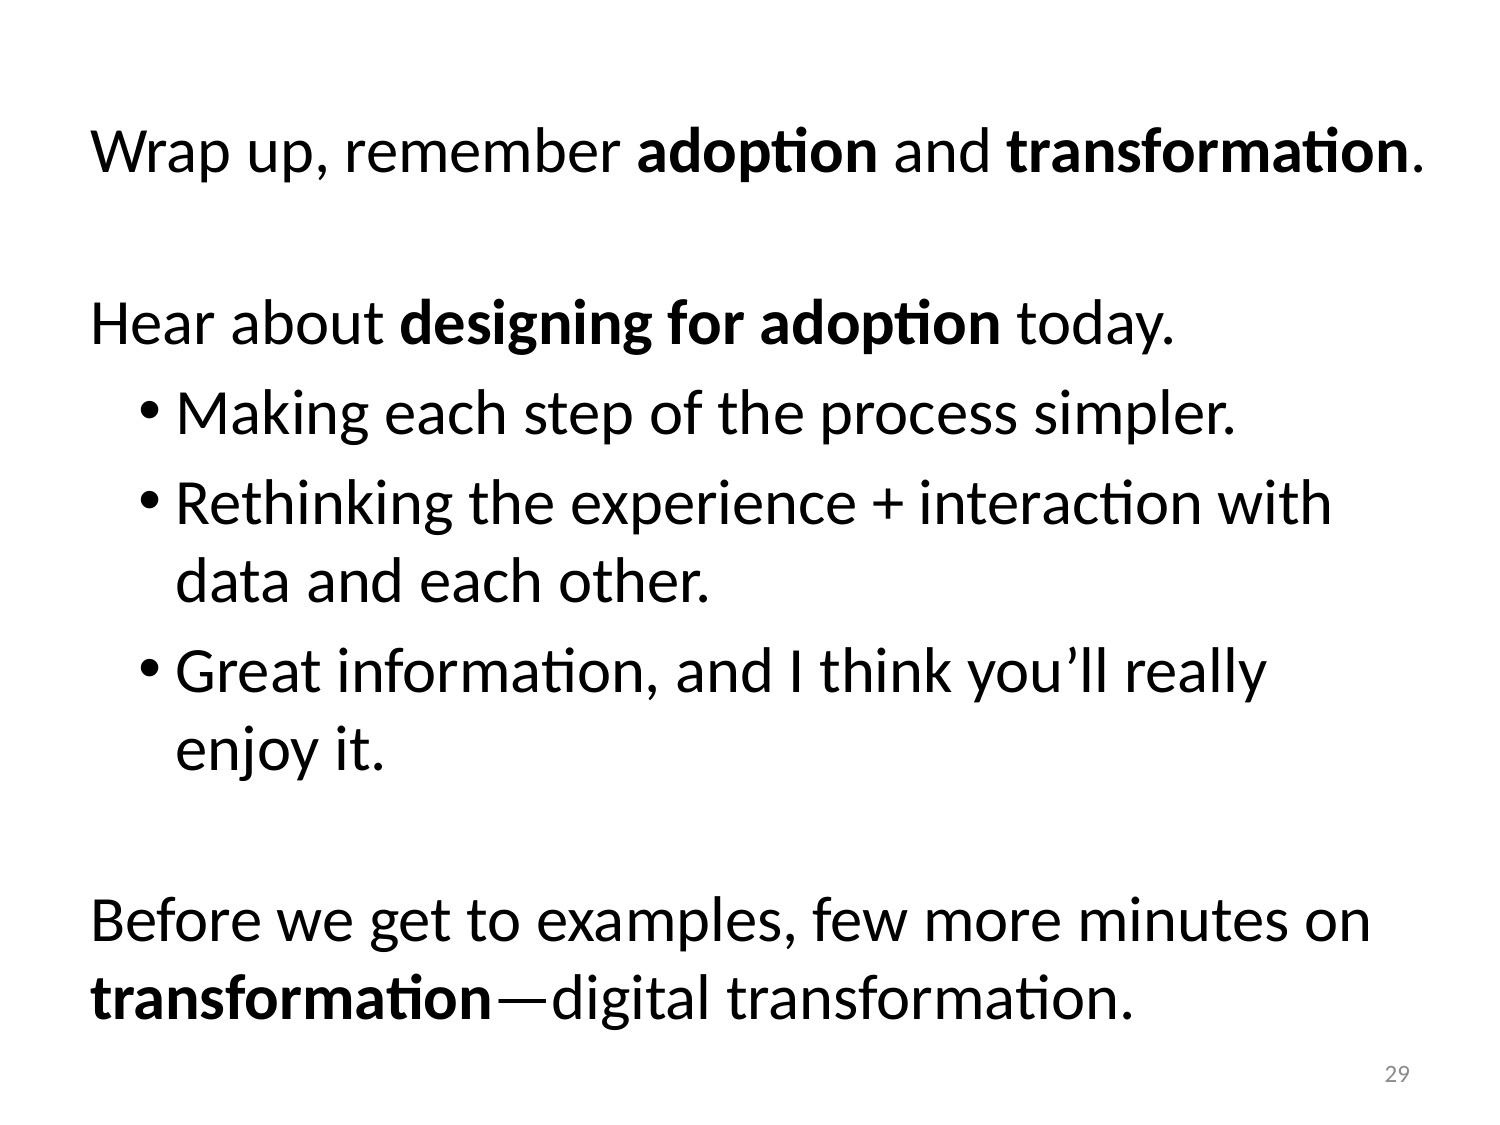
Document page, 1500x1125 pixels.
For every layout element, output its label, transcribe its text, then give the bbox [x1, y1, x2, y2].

list Wrap up, remember adoption and transformation. Hear about designing for adoption today. Making each step of the process simpler. Rethinking the experience + interaction with data and each other. Great information, and I think you’ll really enjoy it. Before we get to examples, few more minutes on transformation—digital transformation. [75, 100, 1470, 1103]
slide_number 29 [1074, 1042, 1425, 1103]
